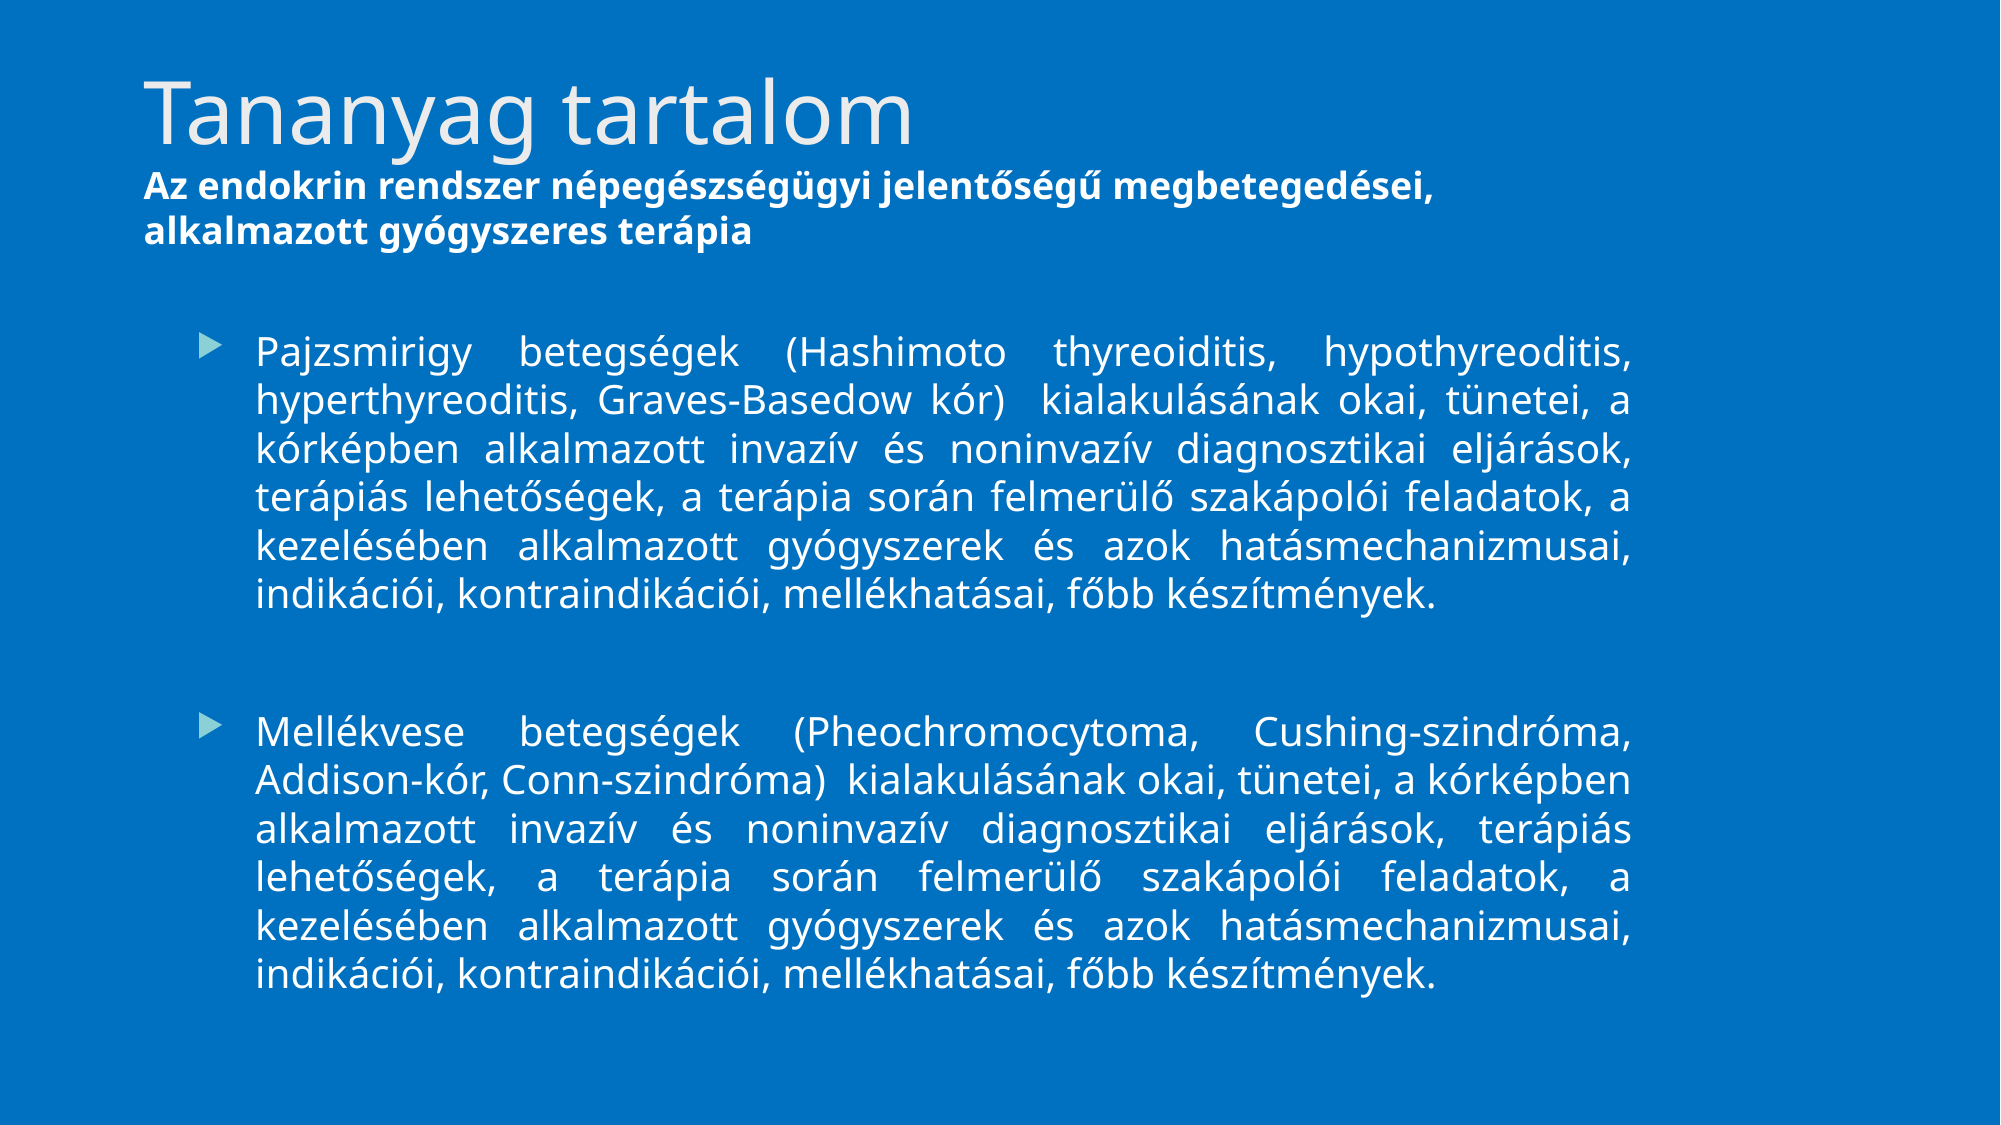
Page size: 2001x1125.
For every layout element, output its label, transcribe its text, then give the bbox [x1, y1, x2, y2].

title Tananyag tartalom Az endokrin rendszer népegészségügyi jelentőségű megbetegedései, alkalmazott gyógyszeres terápia [128, 49, 1672, 280]
list Pajzsmirigy betegségek (Hashimoto thyreoiditis, hypothyreoditis, hyperthyreoditis, Graves-Basedow kór) kialakulásának okai, tünetei, a kórképben alkalmazott invazív és noninvazív diagnosztikai eljárások, terápiás lehetőségek, a terápia során felmerülő szakápolói feladatok, a kezelésében alkalmazott gyógyszerek és azok hatásmechanizmusai, indikációi, kontraindikációi, mellékhatásai, főbb készítmények. Mellékvese betegségek (Pheochromocytoma, Cushing-szindróma, Addison-kór, Conn-szindróma) kialakulásának okai, tünetei, a kórképben alkalmazott invazív és noninvazív diagnosztikai eljárások, terápiás lehetőségek, a terápia során felmerülő szakápolói feladatok, a kezelésében alkalmazott gyógyszerek és azok hatásmechanizmusai, indikációi, kontraindikációi, mellékhatásai, főbb készítmények. [181, 318, 1649, 1007]
